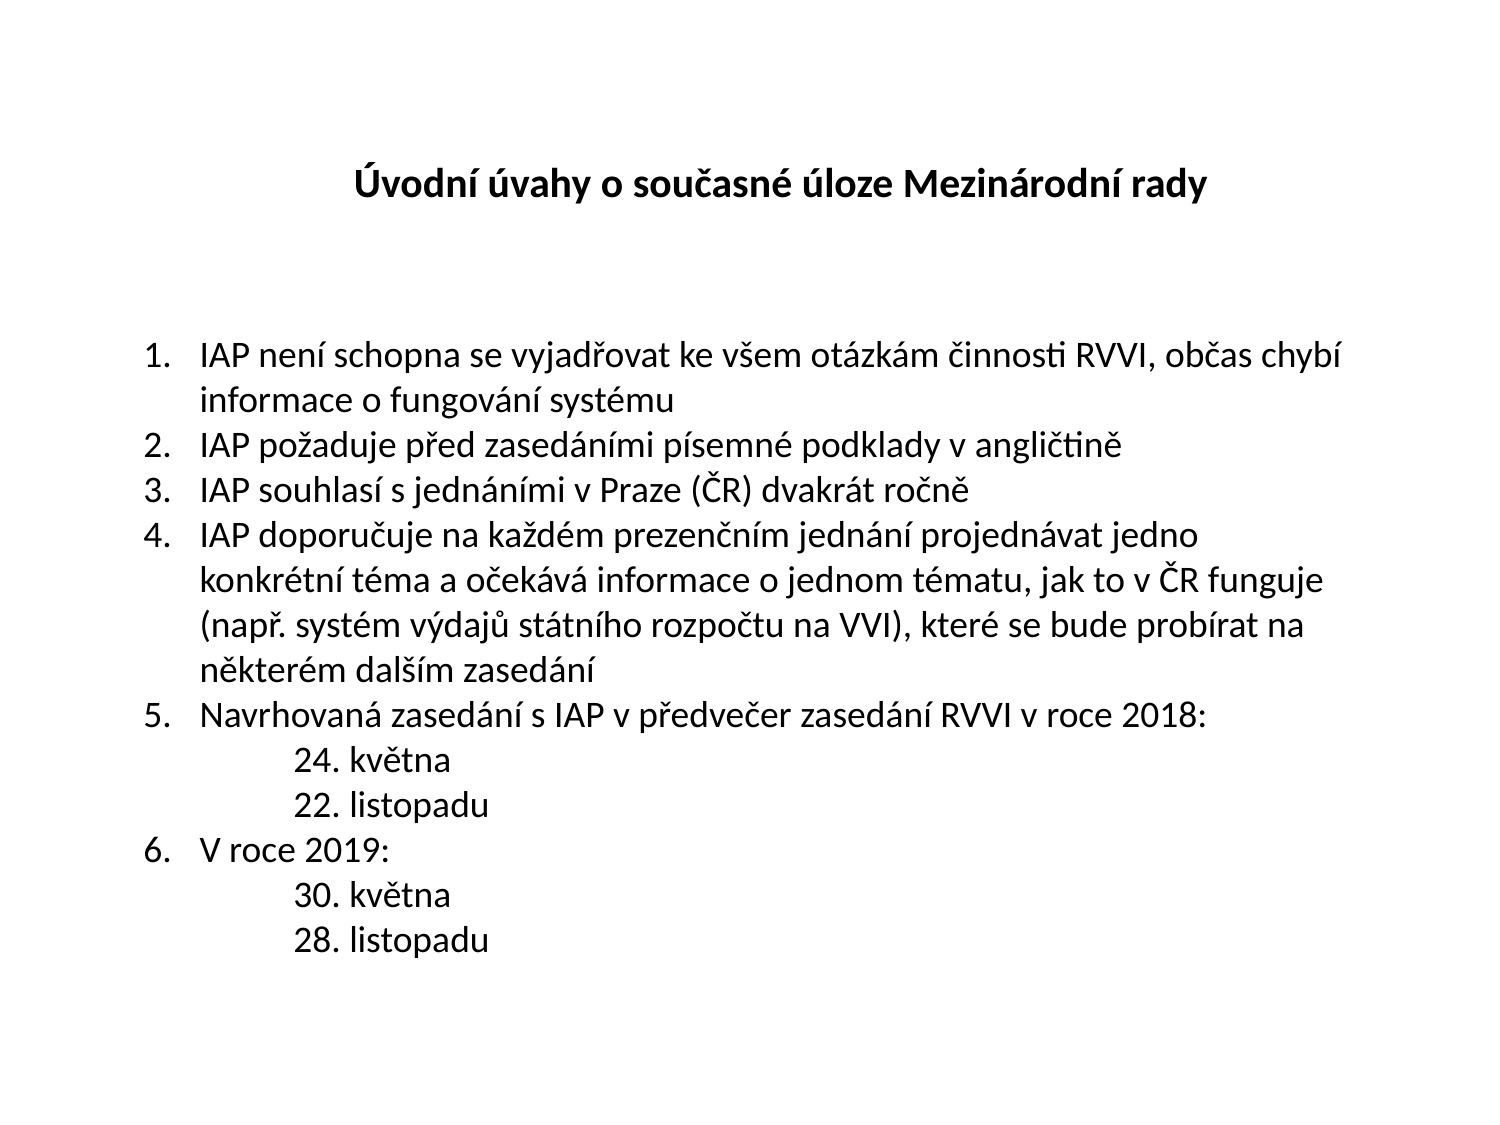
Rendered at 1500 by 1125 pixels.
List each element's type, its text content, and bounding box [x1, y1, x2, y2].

text_box Úvodní úvahy o současné úloze Mezinárodní rady [339, 148, 1224, 214]
text_box IAP není schopna se vyjadřovat ke všem otázkám činnosti RVVI, občas chybí informace o fungování systému IAP požaduje před zasedáními písemné podklady v angličtině IAP souhlasí s jednáními v Praze (ČR) dvakrát ročně IAP doporučuje na každém prezenčním jednání projednávat jedno konkrétní téma a očekává informace o jednom tématu, jak to v ČR funguje (např. systém výdajů státního rozpočtu na VVI), které se bude probírat na některém dalším zasedání Navrhovaná zasedání s IAP v předvečer zasedání RVVI v roce 2018: 24. května 22. listopadu V roce 2019: 30. května 28. listopadu [128, 322, 1362, 1013]
